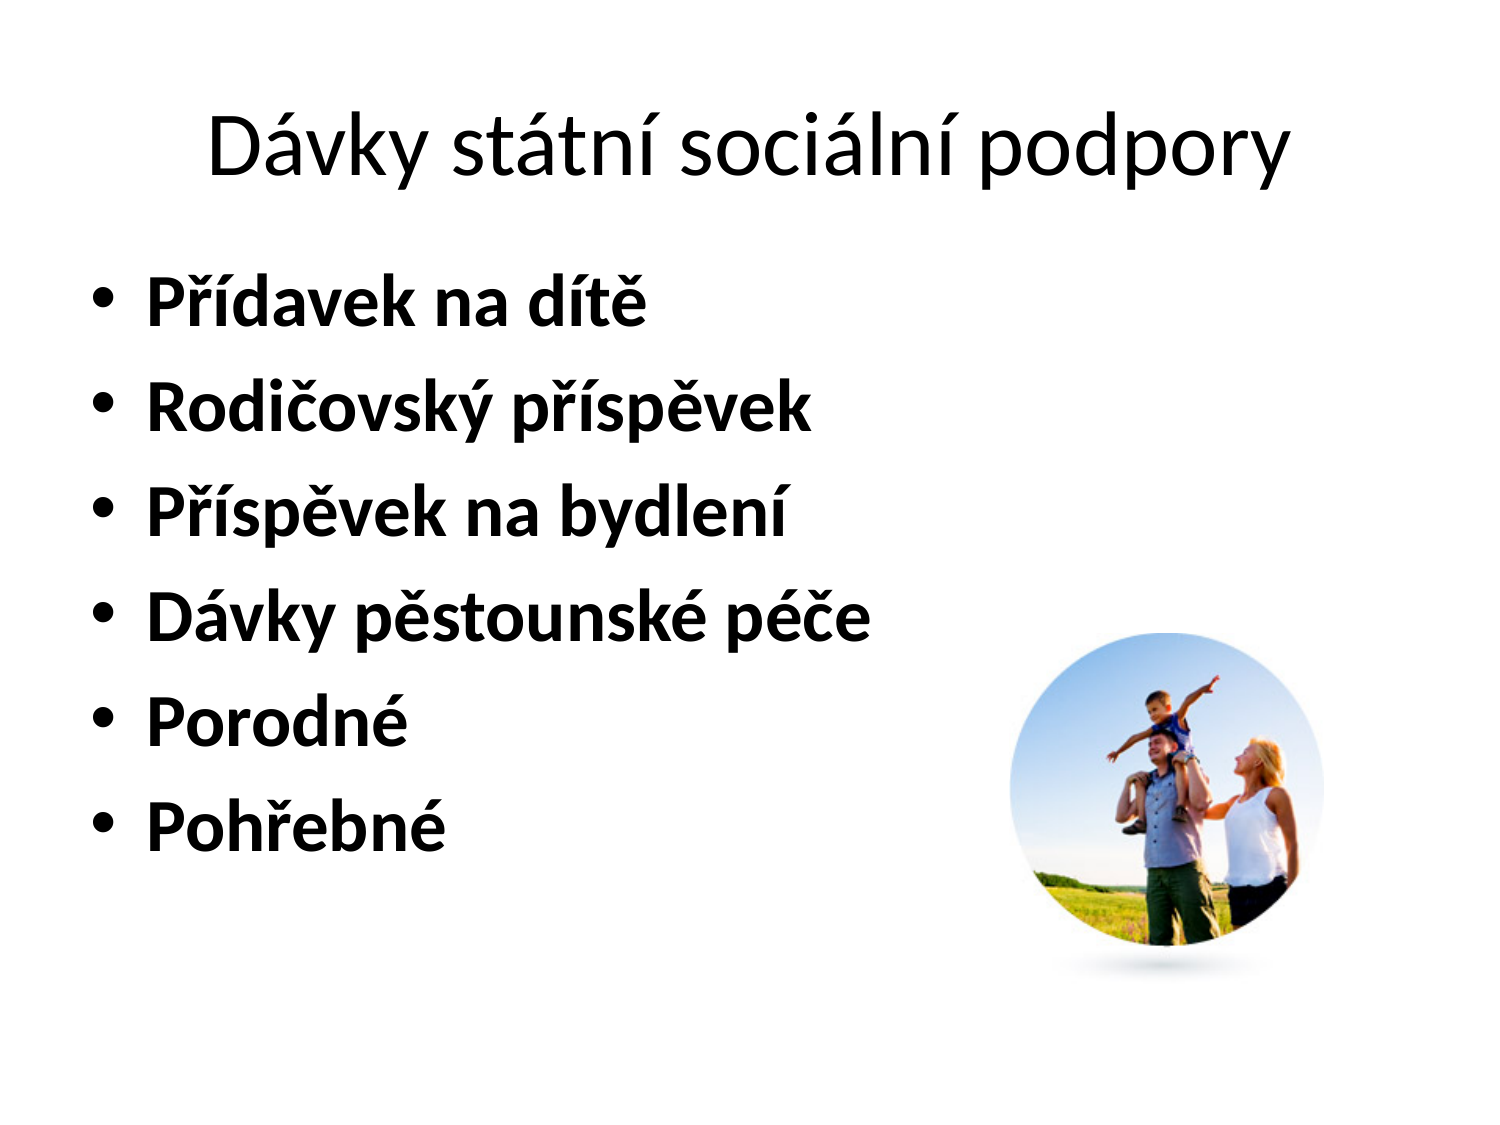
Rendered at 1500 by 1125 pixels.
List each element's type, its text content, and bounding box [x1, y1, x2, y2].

list Přídavek na dítě Rodičovský příspěvek Příspěvek na bydlení Dávky pěstounské péče Porodné Pohřebné [75, 243, 1425, 1047]
title Dávky státní sociální podpory [75, 45, 1425, 233]
picture [1009, 633, 1325, 986]
